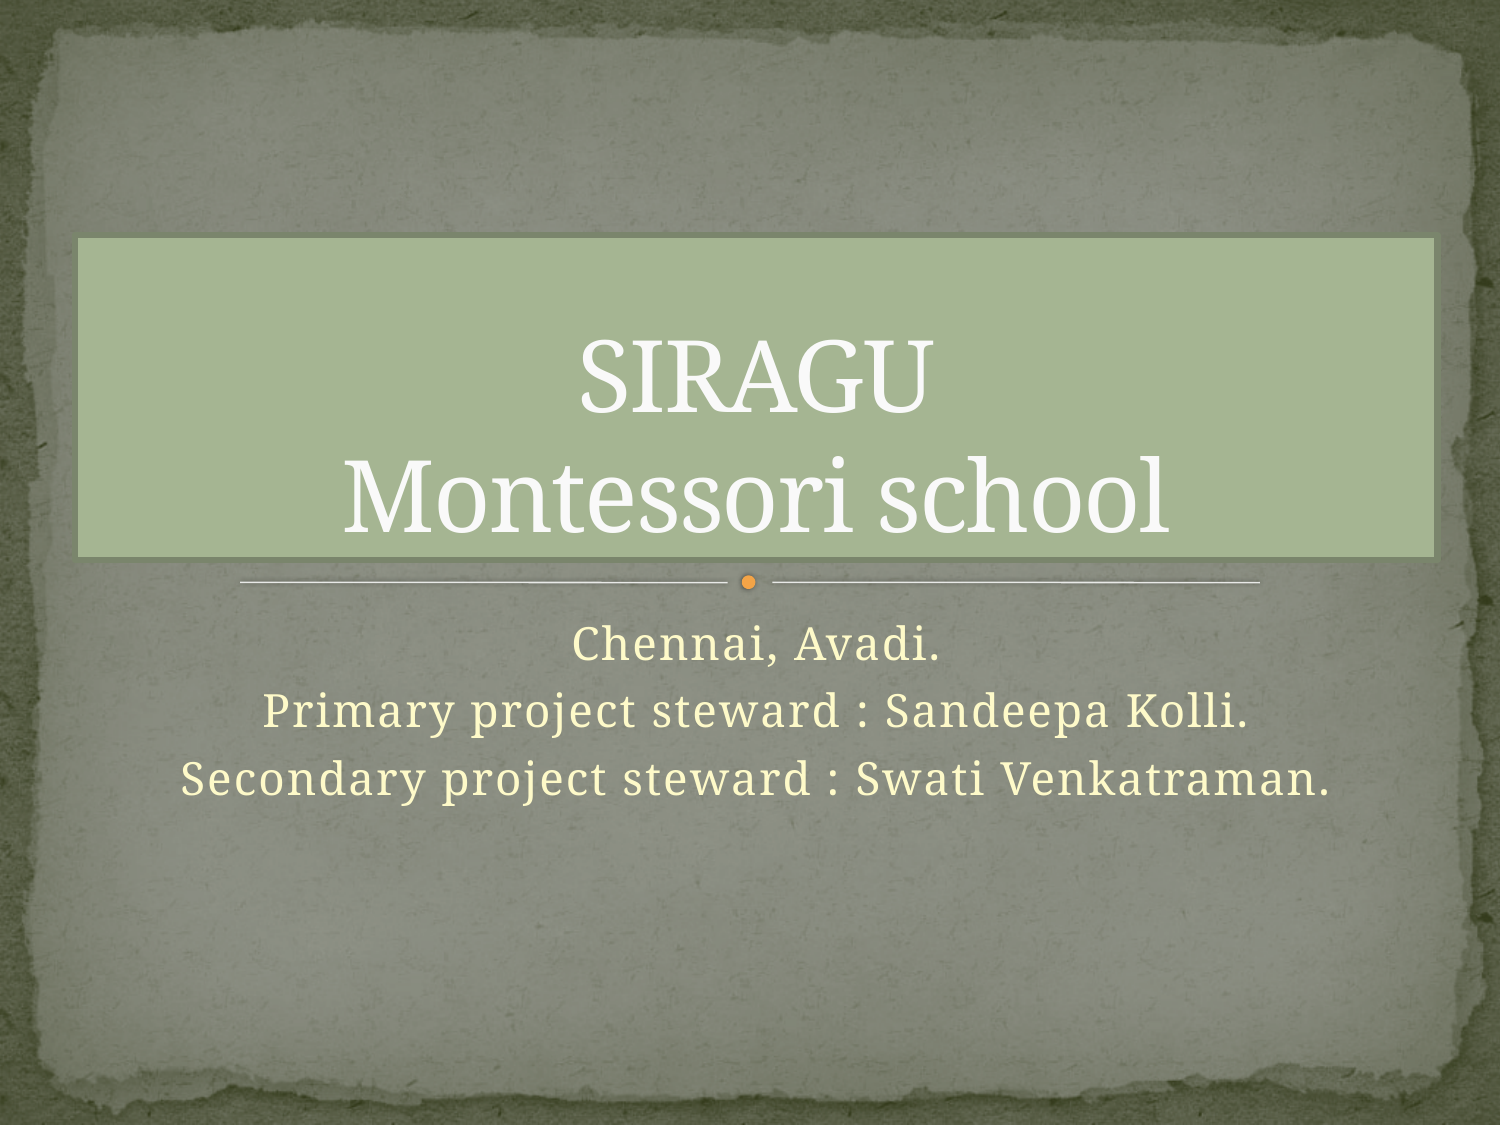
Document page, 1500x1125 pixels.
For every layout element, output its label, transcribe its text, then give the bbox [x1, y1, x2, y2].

title SIRAGU Montessori school [72, 232, 1441, 563]
subtitle Chennai, Avadi. Primary project steward : Sandeepa Kolli. Secondary project steward : Swati Venkatraman. [75, 606, 1438, 795]
